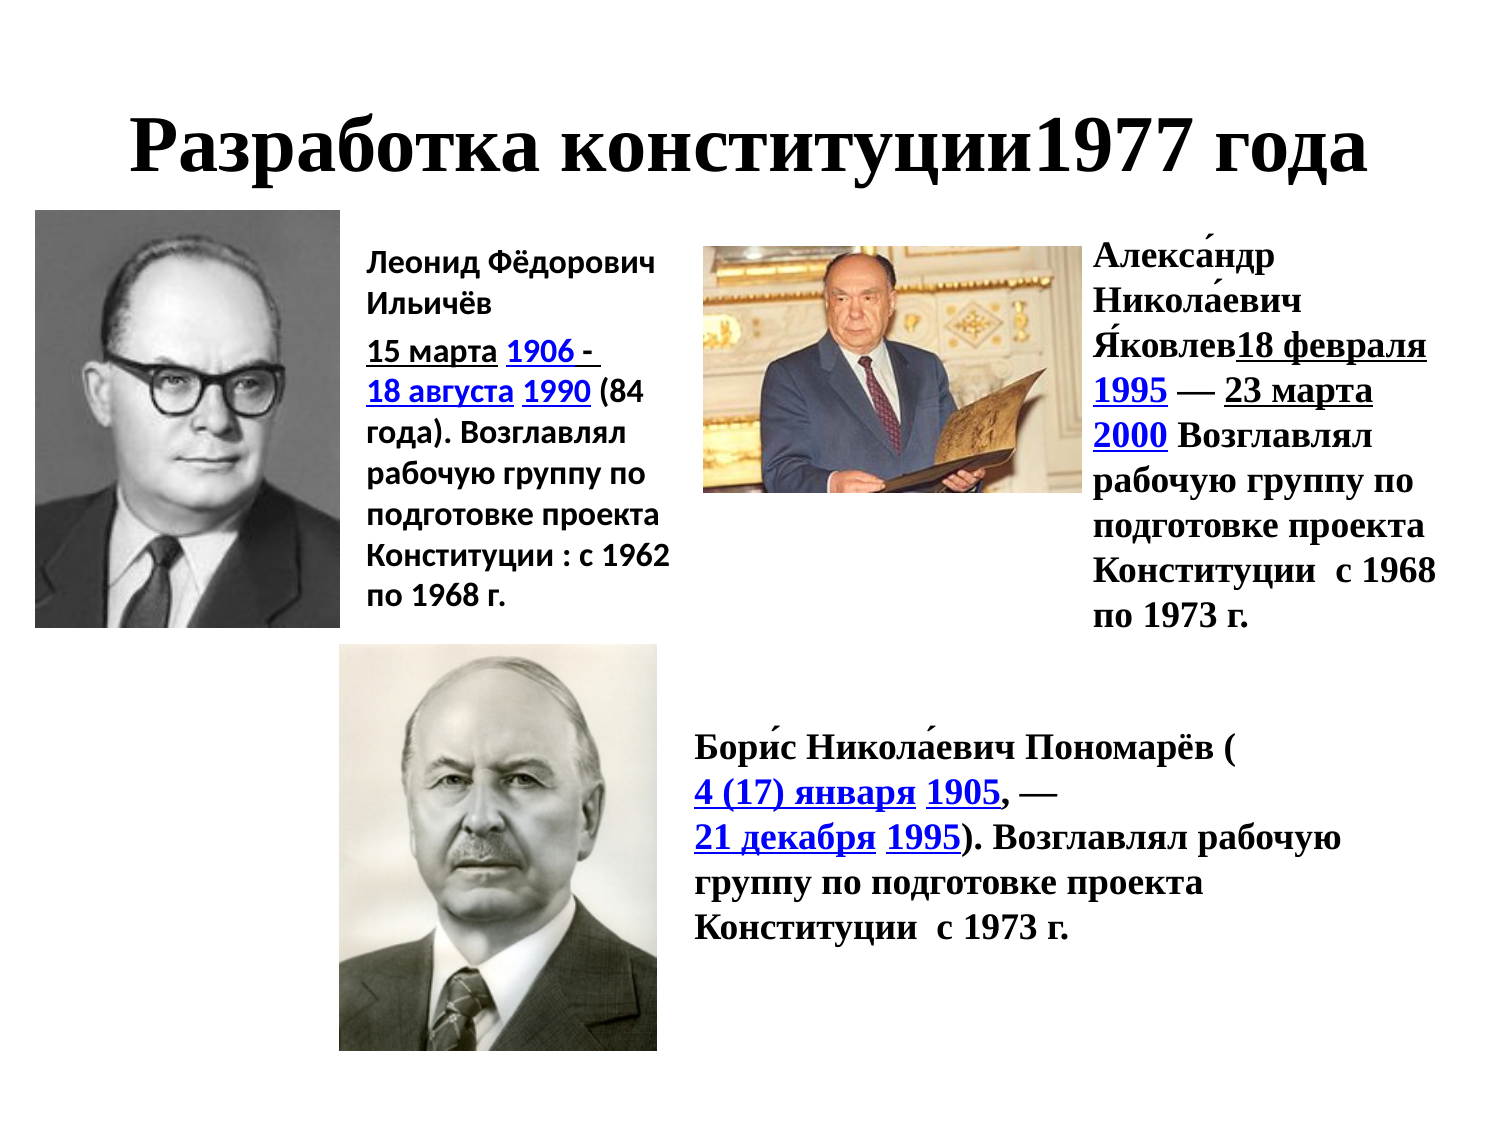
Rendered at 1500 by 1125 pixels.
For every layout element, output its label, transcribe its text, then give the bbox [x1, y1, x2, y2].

title Разработка конституции1977 года [75, 45, 1425, 233]
text_box Алекса́ндр Никола́евич Я́ковлев18 февраля 1995 — 23 марта 2000 Возглавлял рабочую группу по подготовке проекта Конституции с 1968 по 1973 г. [1078, 222, 1465, 643]
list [34, 210, 340, 628]
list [702, 245, 1082, 493]
picture [339, 644, 658, 1051]
text_box Бори́с Никола́евич Пономарёв (4 (17) января 1905, — 21 декабря 1995). Возглавлял рабочую группу по подготовке проекта Конституции с 1973 г. [679, 714, 1442, 955]
list Леонид Фёдорович Ильичёв 15 марта 1906 - 18 августа 1990 (84 года). Возглавлял рабочую группу по подготовке проекта Конституции : с 1962 по 1968 г. [351, 222, 715, 622]
